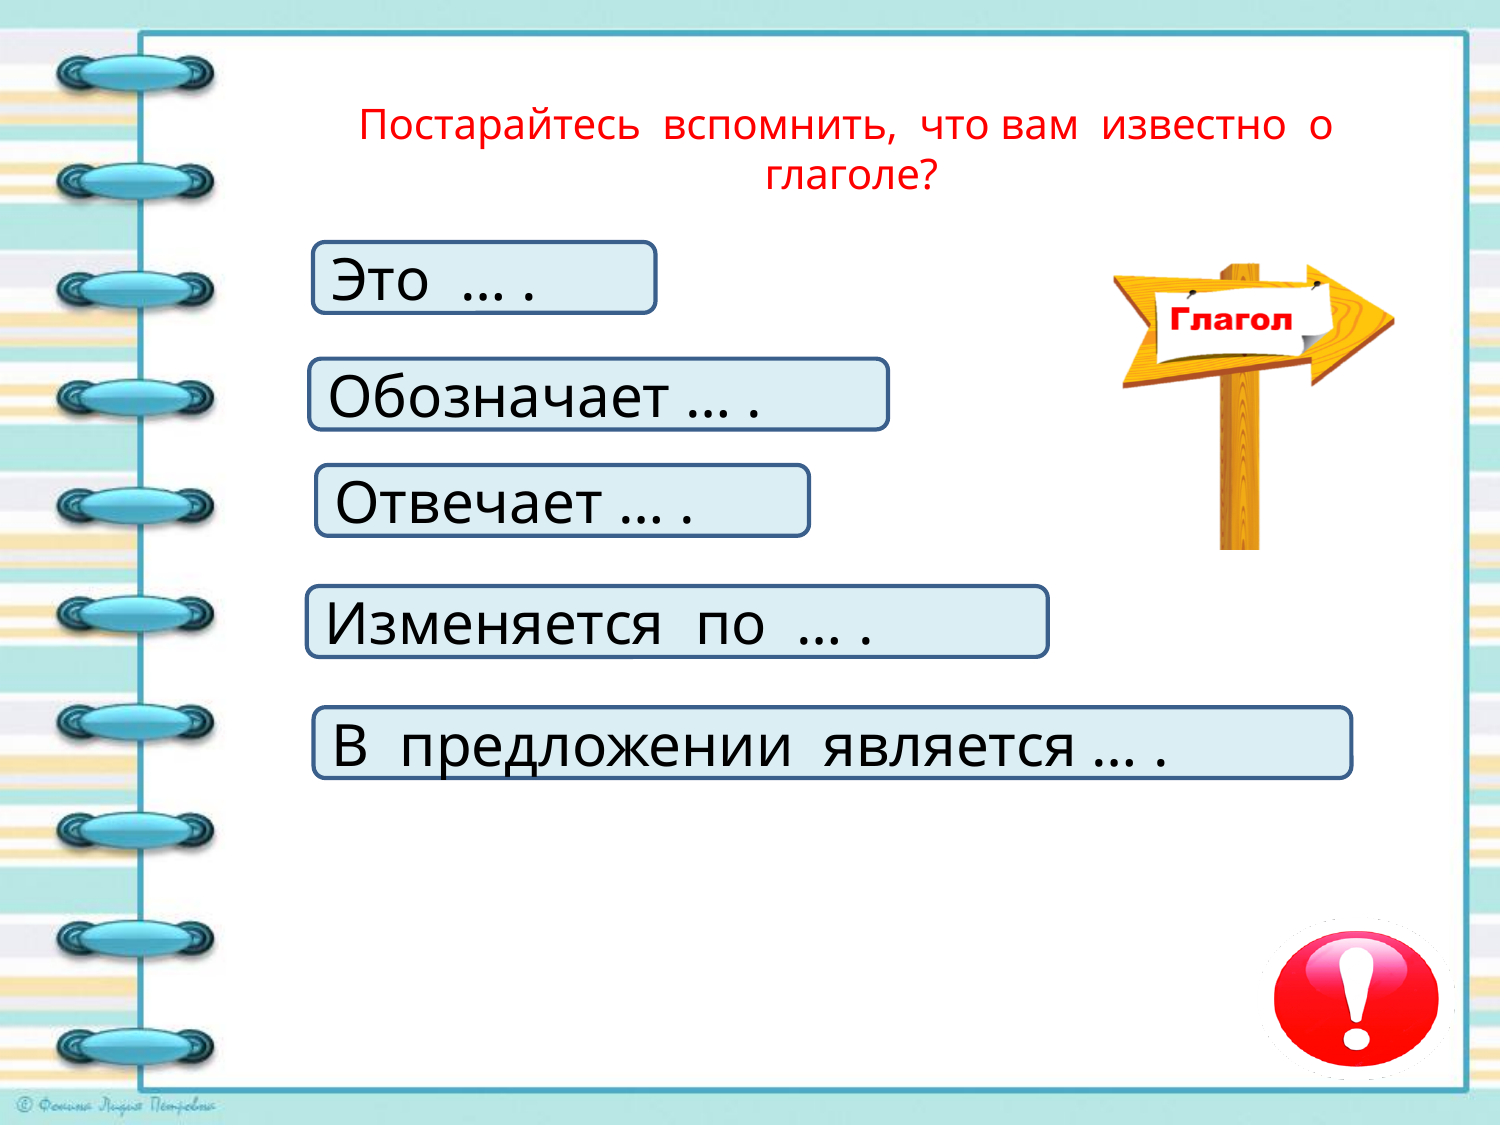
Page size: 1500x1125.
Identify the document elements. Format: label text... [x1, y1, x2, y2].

text_box Обозначает … . [307, 356, 891, 432]
title Постарайтесь вспомнить, что вам известно о глаголе? [277, 90, 1425, 278]
text_box Отвечает … . [314, 462, 812, 538]
text_box [189, 852, 1420, 1040]
text_box Это … . [310, 239, 658, 315]
text_box В предложении является … . [311, 705, 1354, 781]
text_box Изменяется по … . [304, 583, 1050, 660]
picture [0, 0, 1500, 1125]
